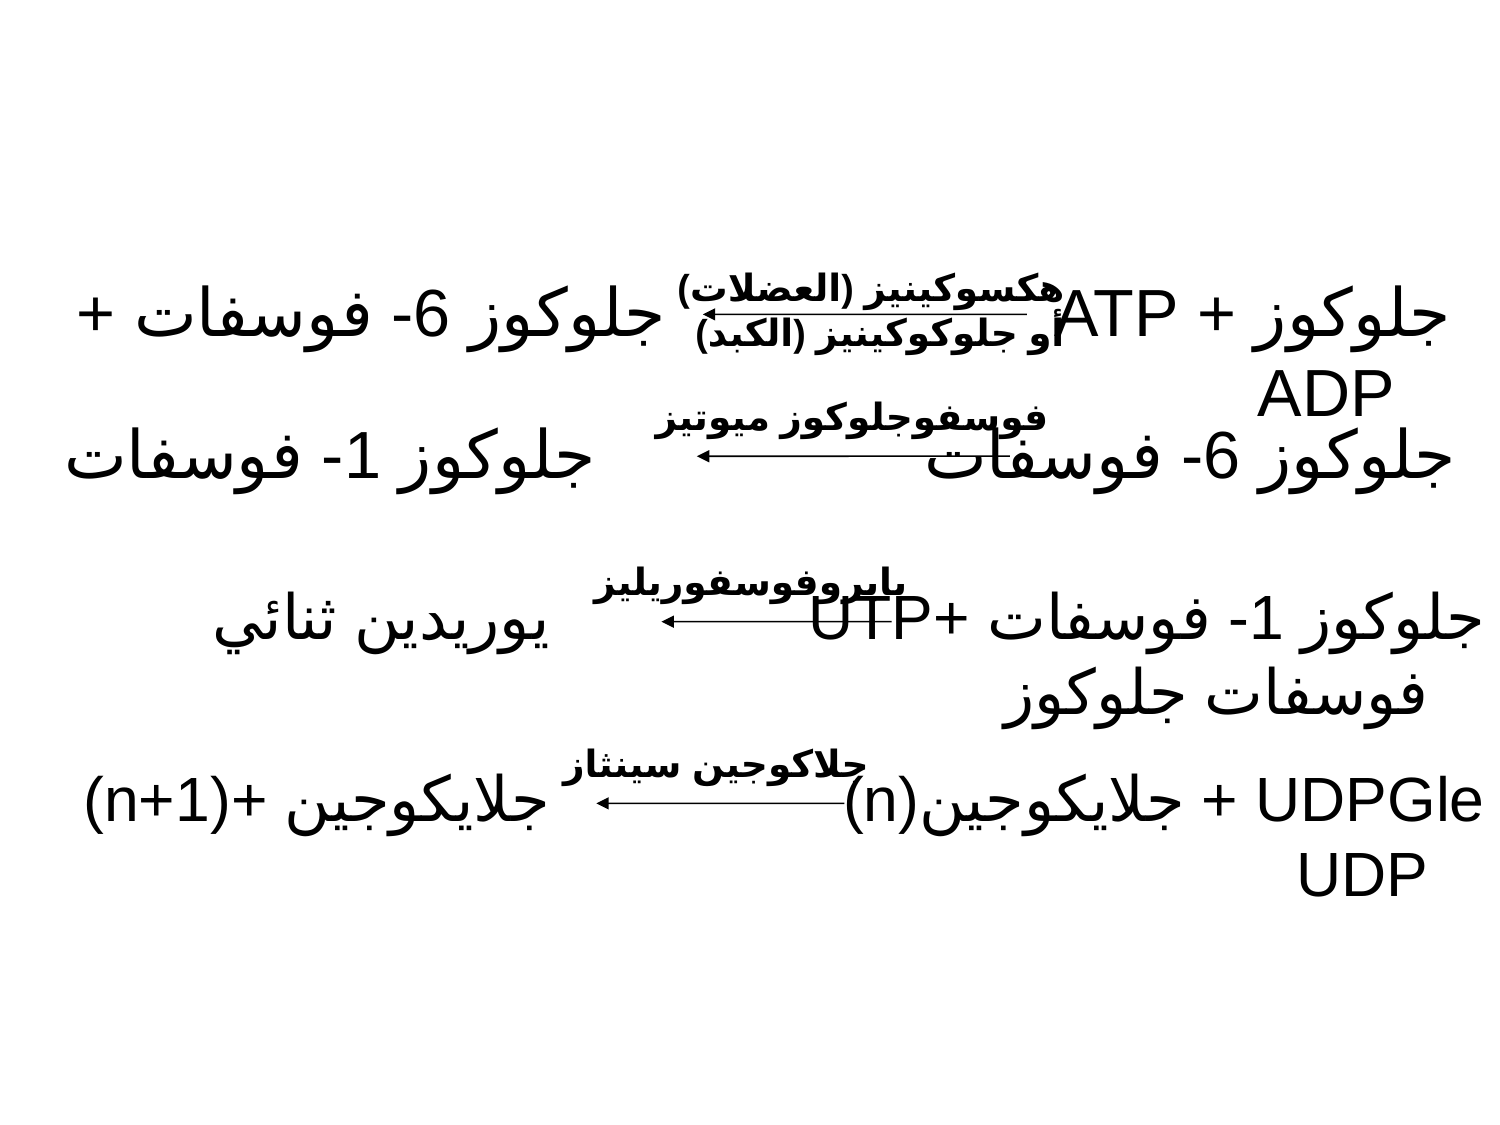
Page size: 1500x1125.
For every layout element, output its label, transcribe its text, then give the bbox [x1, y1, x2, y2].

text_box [4, 550, 1500, 681]
text_box هكسوكينيز (العضلات) أو جلوكوكينيز (الكبد) [662, 256, 1080, 362]
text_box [45, 385, 1471, 516]
list جلوكوز + ATP جلوكوز 6- فوسفات + ADP [0, 262, 1467, 374]
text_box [0, 732, 1500, 863]
